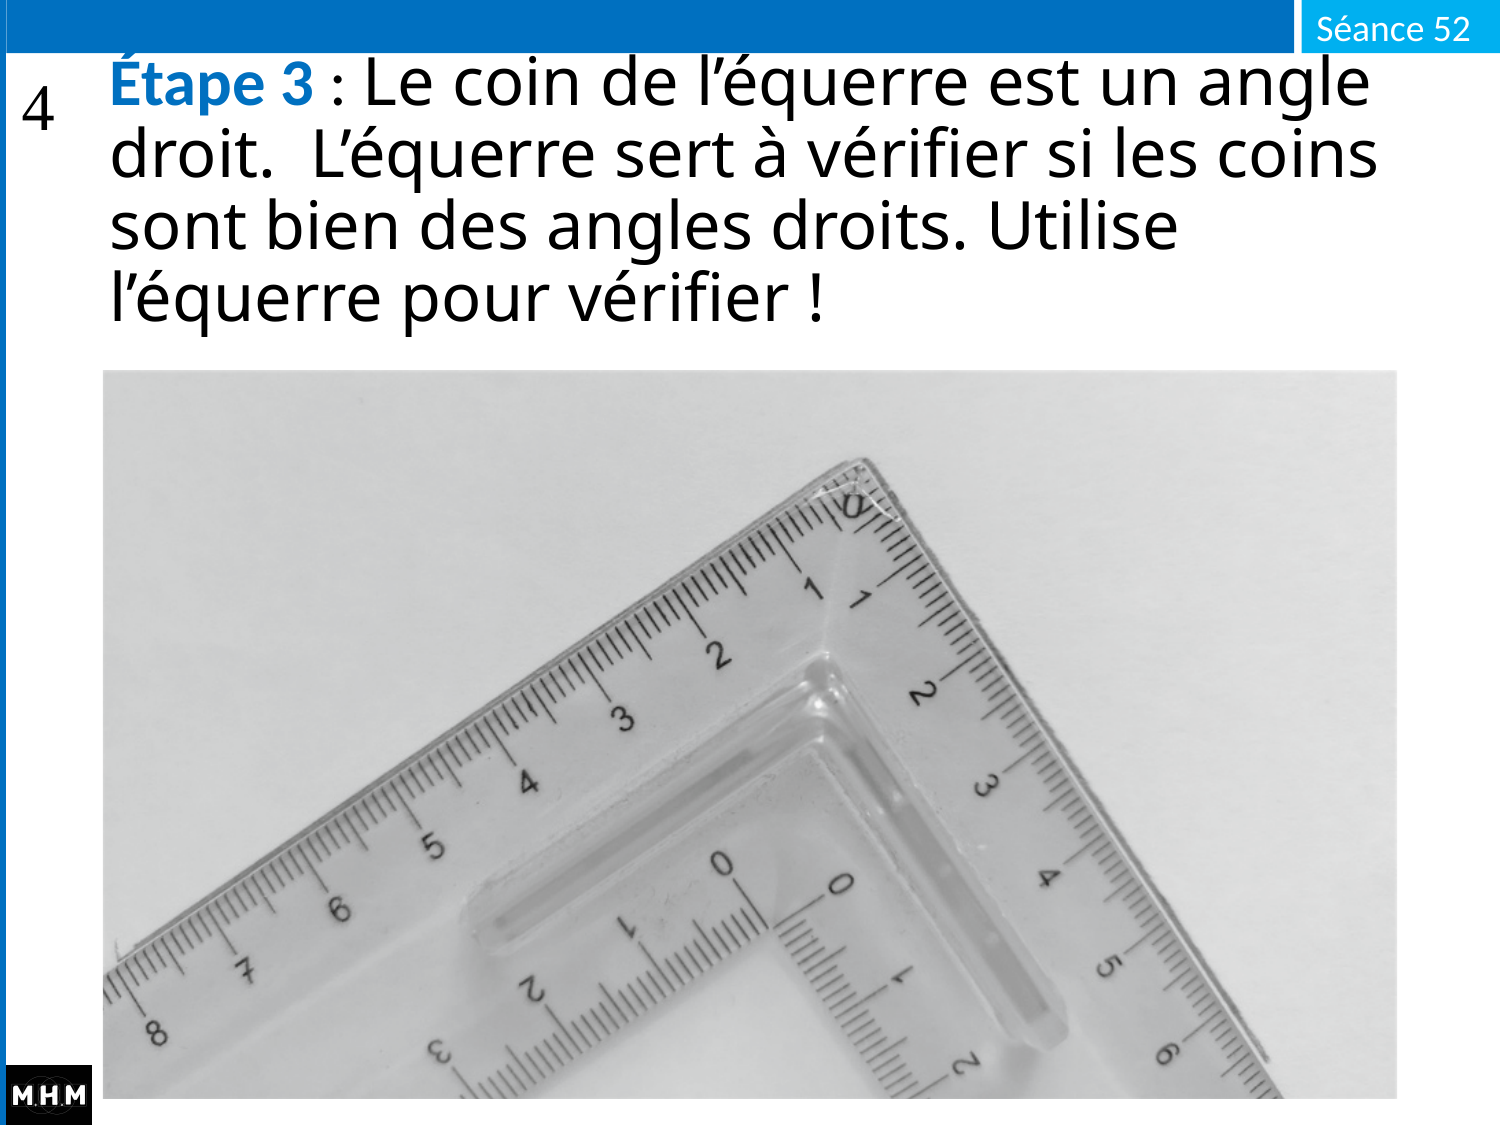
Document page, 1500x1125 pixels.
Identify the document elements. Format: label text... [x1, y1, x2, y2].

title Étape 3 : Le coin de l’équerre est un angle droit. L’équerre sert à vérifier si les coins sont bien des angles droits. Utilise l’équerre pour vérifier ! [94, 57, 1436, 327]
picture [6, 1065, 92, 1125]
picture [102, 370, 1398, 1099]
